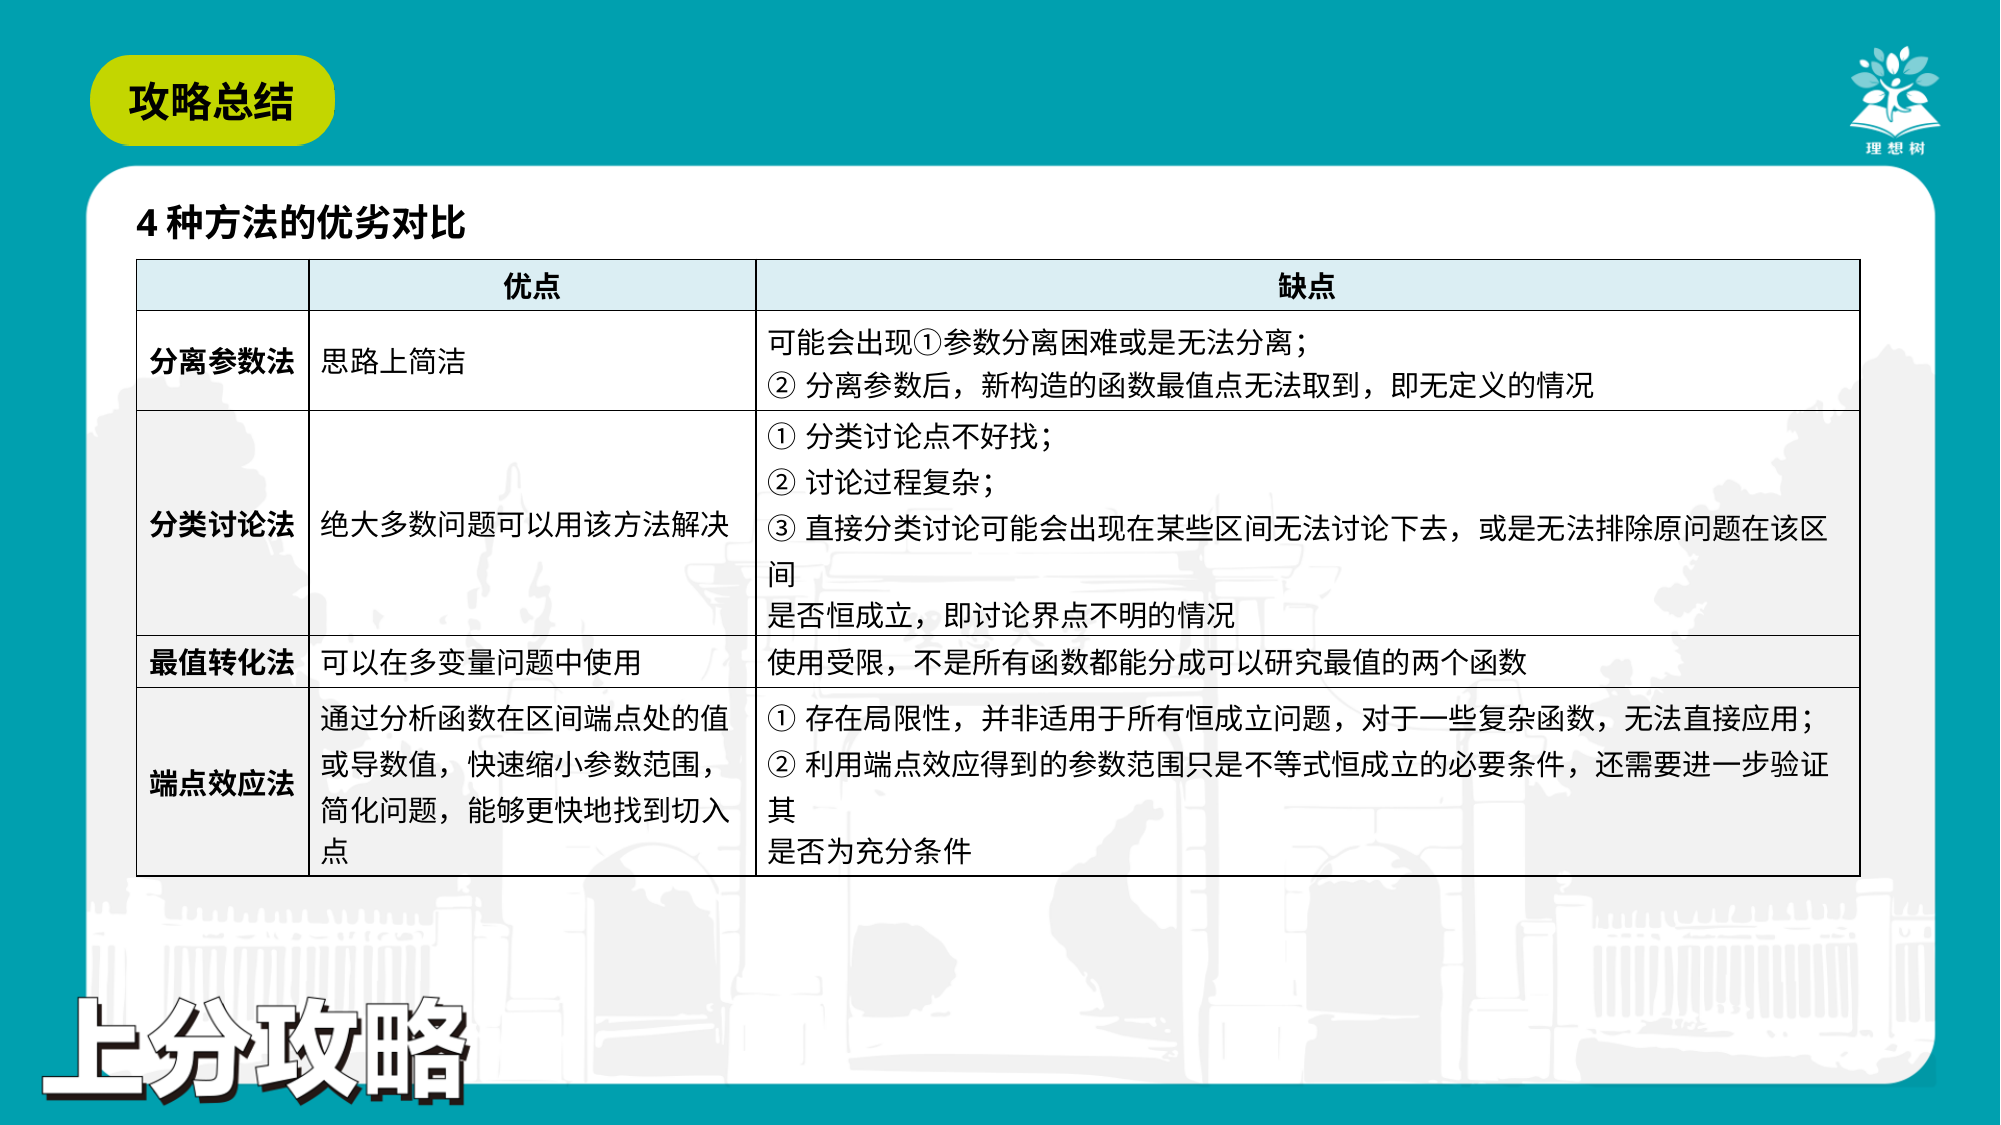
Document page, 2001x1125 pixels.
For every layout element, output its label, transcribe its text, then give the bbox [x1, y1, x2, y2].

table_cell ①分类讨论点不好找； ②讨论过程复杂； ③直接分类讨论可能会出现在某些区间无法讨论下去，或是无法排除原问题在该区间 是否恒成立，即讨论界点不明的情况 [757, 411, 1859, 635]
table_cell 可以在多变量问题中使用 [310, 636, 755, 687]
table_header 优点 [310, 260, 755, 310]
table_header [137, 260, 308, 310]
table_cell 通过分析函数在区间端点处的值 或导数值，快速缩小参数范围， 简化问题，能够更快地找到切入 点 [310, 688, 755, 875]
picture [0, 0, 2000, 1125]
table_cell 使用受限，不是所有函数都能分成可以研究最值的两个函数 [757, 636, 1859, 687]
table_cell 最值转化法 [137, 636, 308, 687]
table_cell 端点效应法 [137, 688, 308, 875]
text_box 4种方法的优劣对比 [136, 177, 1865, 237]
table_cell 分类讨论法 [137, 411, 308, 635]
table_cell 绝大多数问题可以用该方法解决 [310, 411, 755, 635]
table_cell ①存在局限性，并非适用于所有恒成立问题，对于一些复杂函数，无法直接应用； ②利用端点效应得到的参数范围只是不等式恒成立的必要条件，还需要进一步验证其 是否为充分条件 [757, 688, 1859, 875]
table_cell 可能会出现①参数分离困难或是无法分离； ②分离参数后，新构造的函数最值点无法取到，即无定义的情况 [757, 311, 1859, 410]
table_header 缺点 [757, 260, 1859, 310]
table_cell 思路上简洁 [310, 311, 755, 410]
table_cell 分离参数法 [137, 311, 308, 410]
